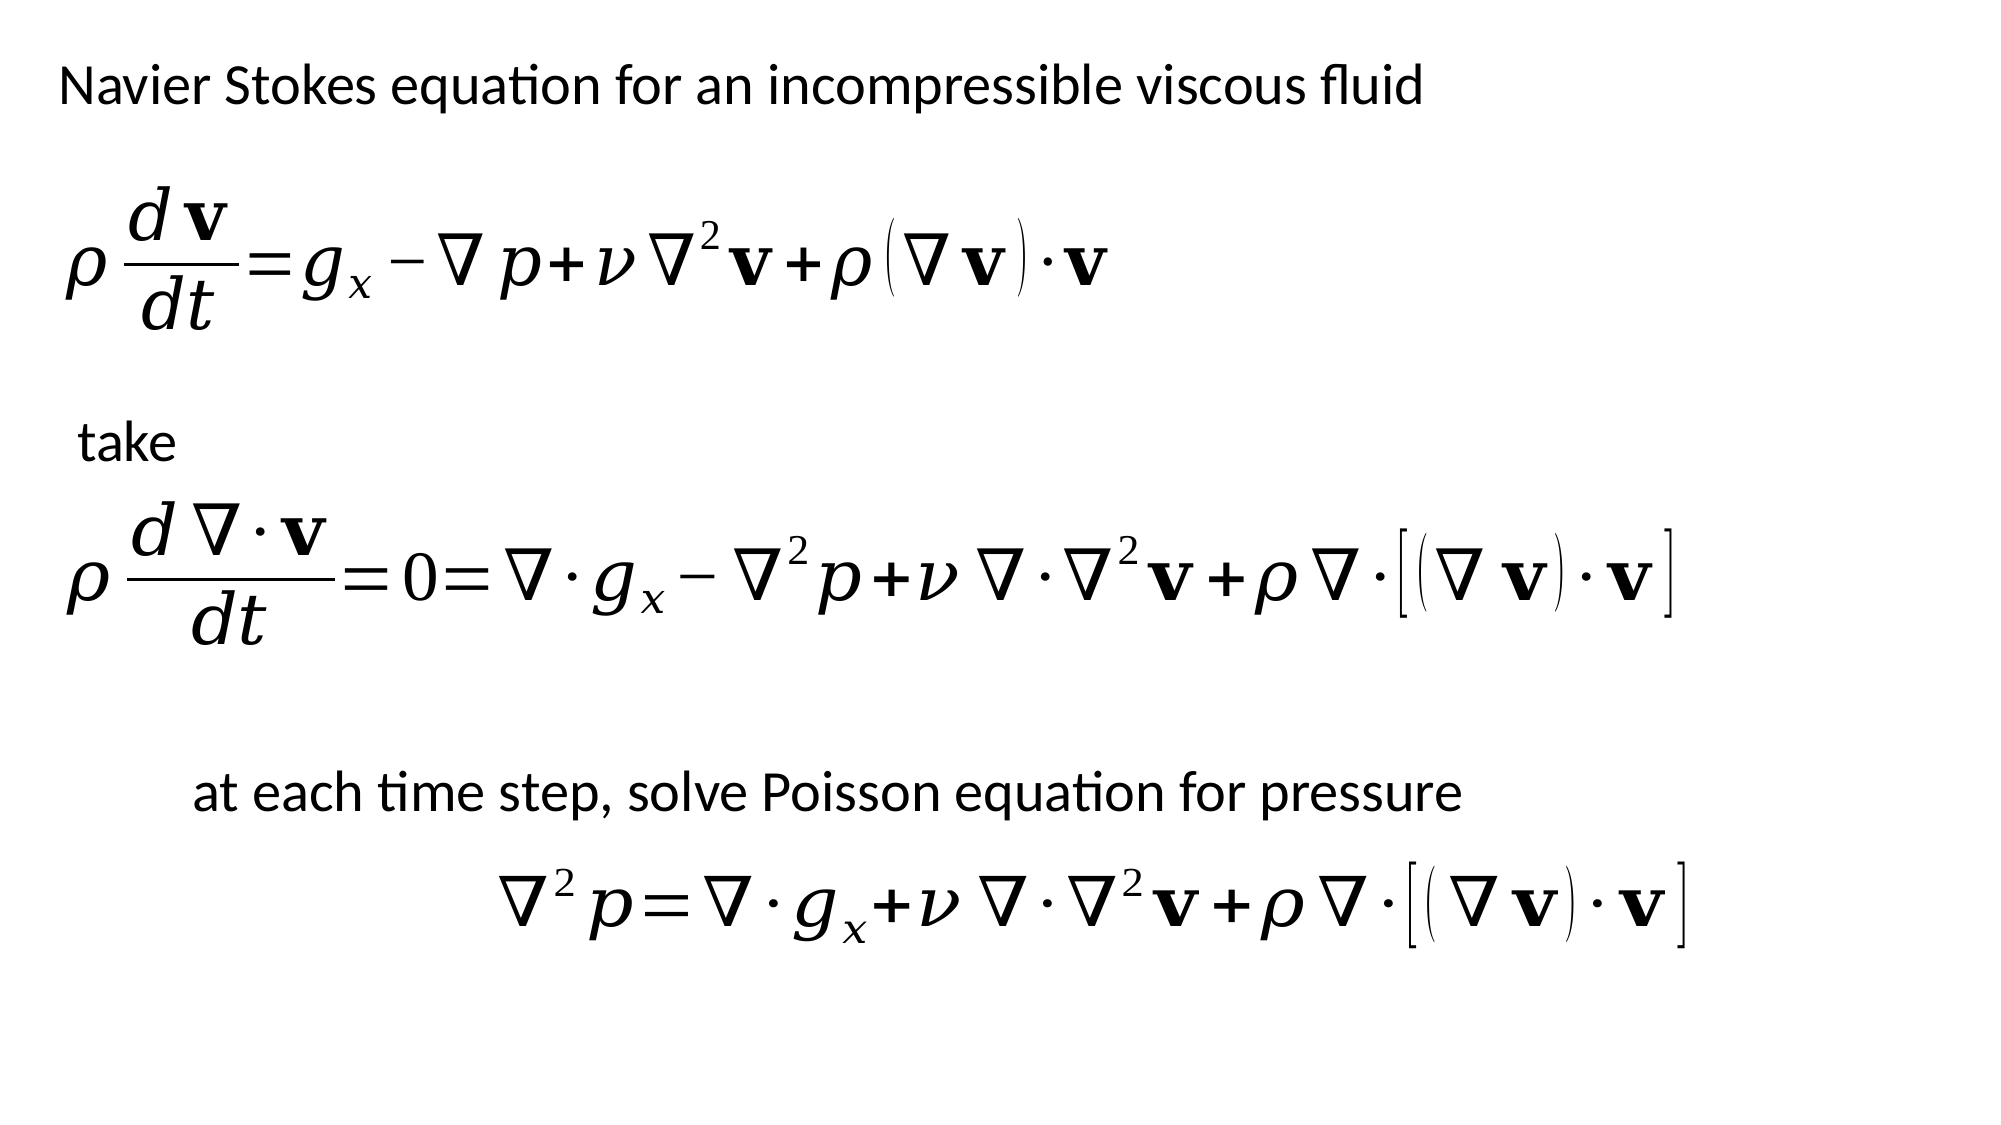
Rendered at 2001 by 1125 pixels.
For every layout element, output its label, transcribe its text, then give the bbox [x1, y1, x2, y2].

text_box Navier Stokes equation for an incompressible viscous fluid [43, 39, 1815, 124]
text_box at each time step, solve Poisson equation for pressure [177, 745, 1949, 830]
